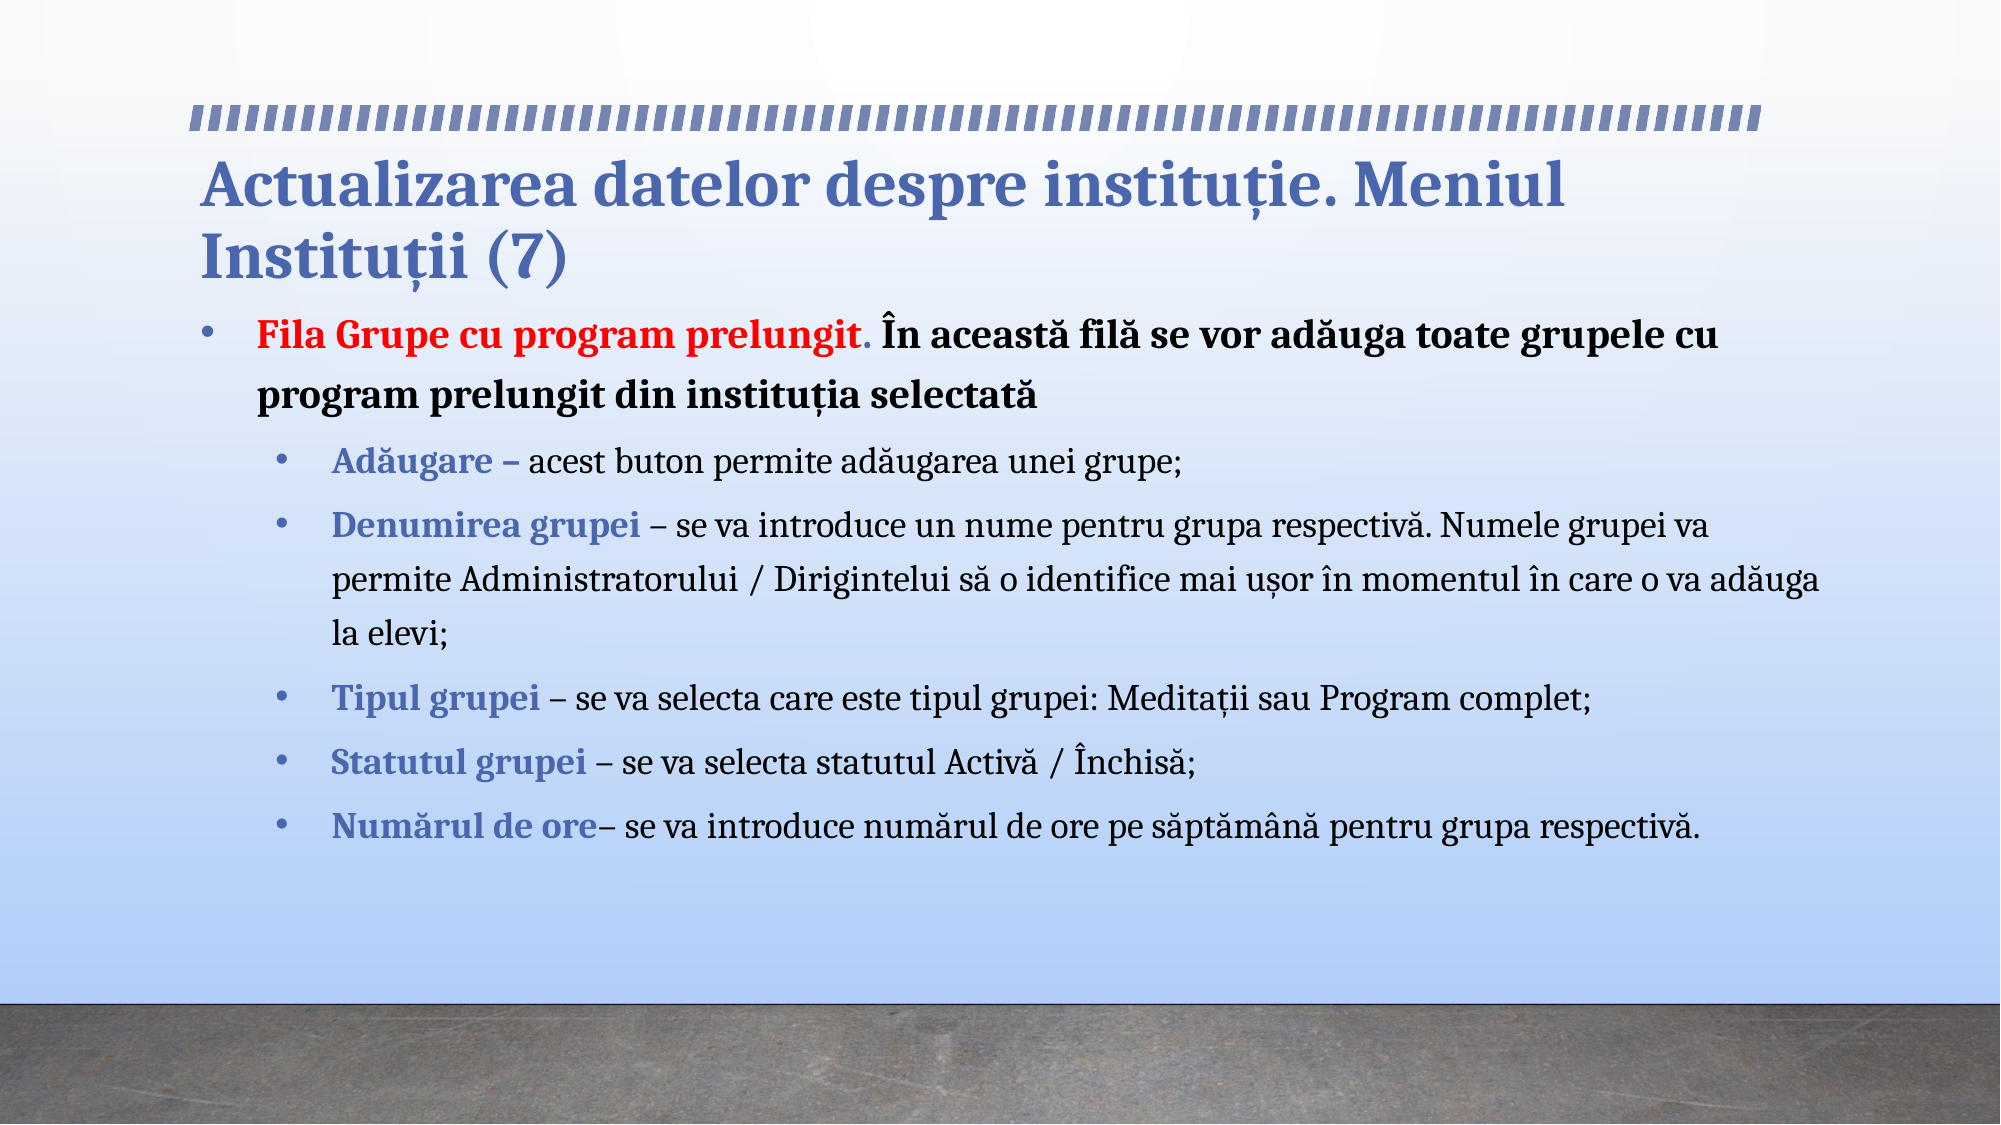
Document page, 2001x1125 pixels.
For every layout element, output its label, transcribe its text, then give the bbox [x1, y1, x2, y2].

title Actualizarea datelor despre instituție. Meniul Instituții (7) [185, 141, 1761, 289]
list Fila Grupe cu program prelungit. În această filă se vor adăuga toate grupele cu program prelungit din instituția selectată Adăugare – acest buton permite adăugarea unei grupe; Denumirea grupei – se va introduce un nume pentru grupa respectivă. Numele grupei va permite Administratorului / Dirigintelui să o identifice mai ușor în momentul în care o va adăuga la elevi; Tipul grupei – se va selecta care este tipul grupei: Meditații sau Program complet; Statutul grupei – se va selecta statutul Activă / Închisă; Numărul de ore– se va introduce numărul de ore pe săptămână pentru grupa respectivă. [185, 289, 1854, 1008]
picture [0, 1004, 2000, 1124]
